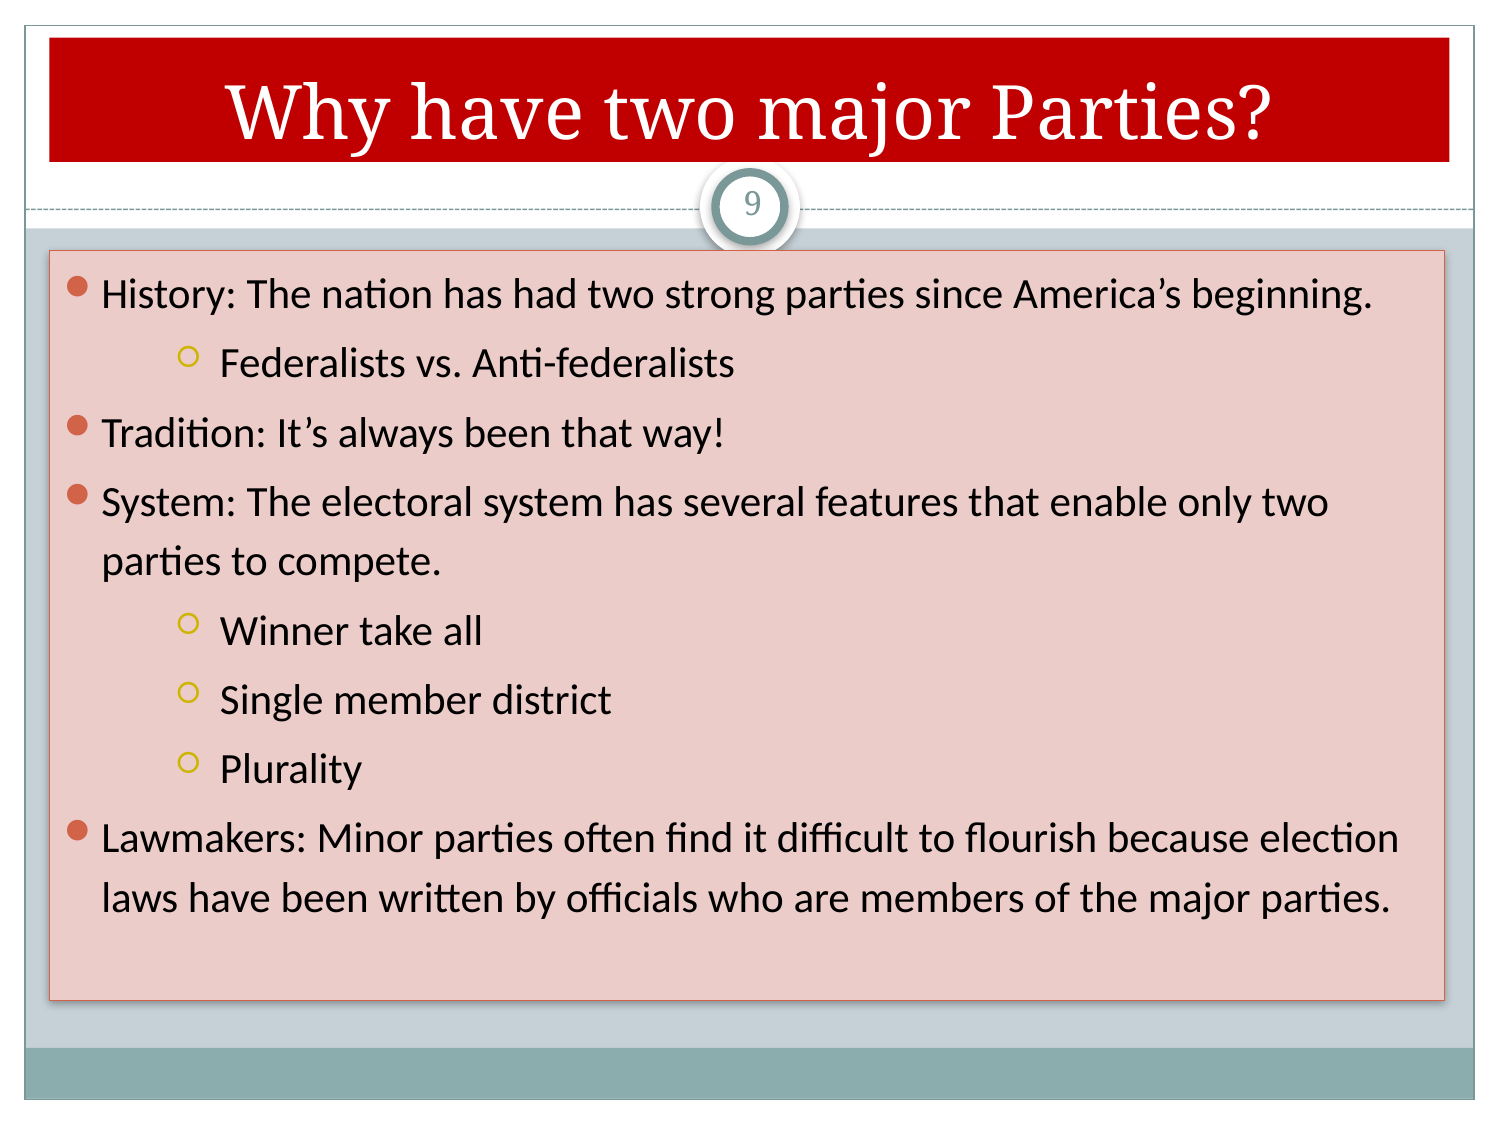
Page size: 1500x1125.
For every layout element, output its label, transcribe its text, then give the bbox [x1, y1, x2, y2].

title Why have two major Parties? [49, 37, 1450, 162]
list History: The nation has had two strong parties since America’s beginning. Federalists vs. Anti-federalists Tradition: It’s always been that way! System: The electoral system has several features that enable only two parties to compete. Winner take all Single member district Plurality Lawmakers: Minor parties often find it difficult to flourish because election laws have been written by officials who are members of the major parties. [49, 250, 1445, 1001]
slide_number 9 [715, 168, 791, 241]
